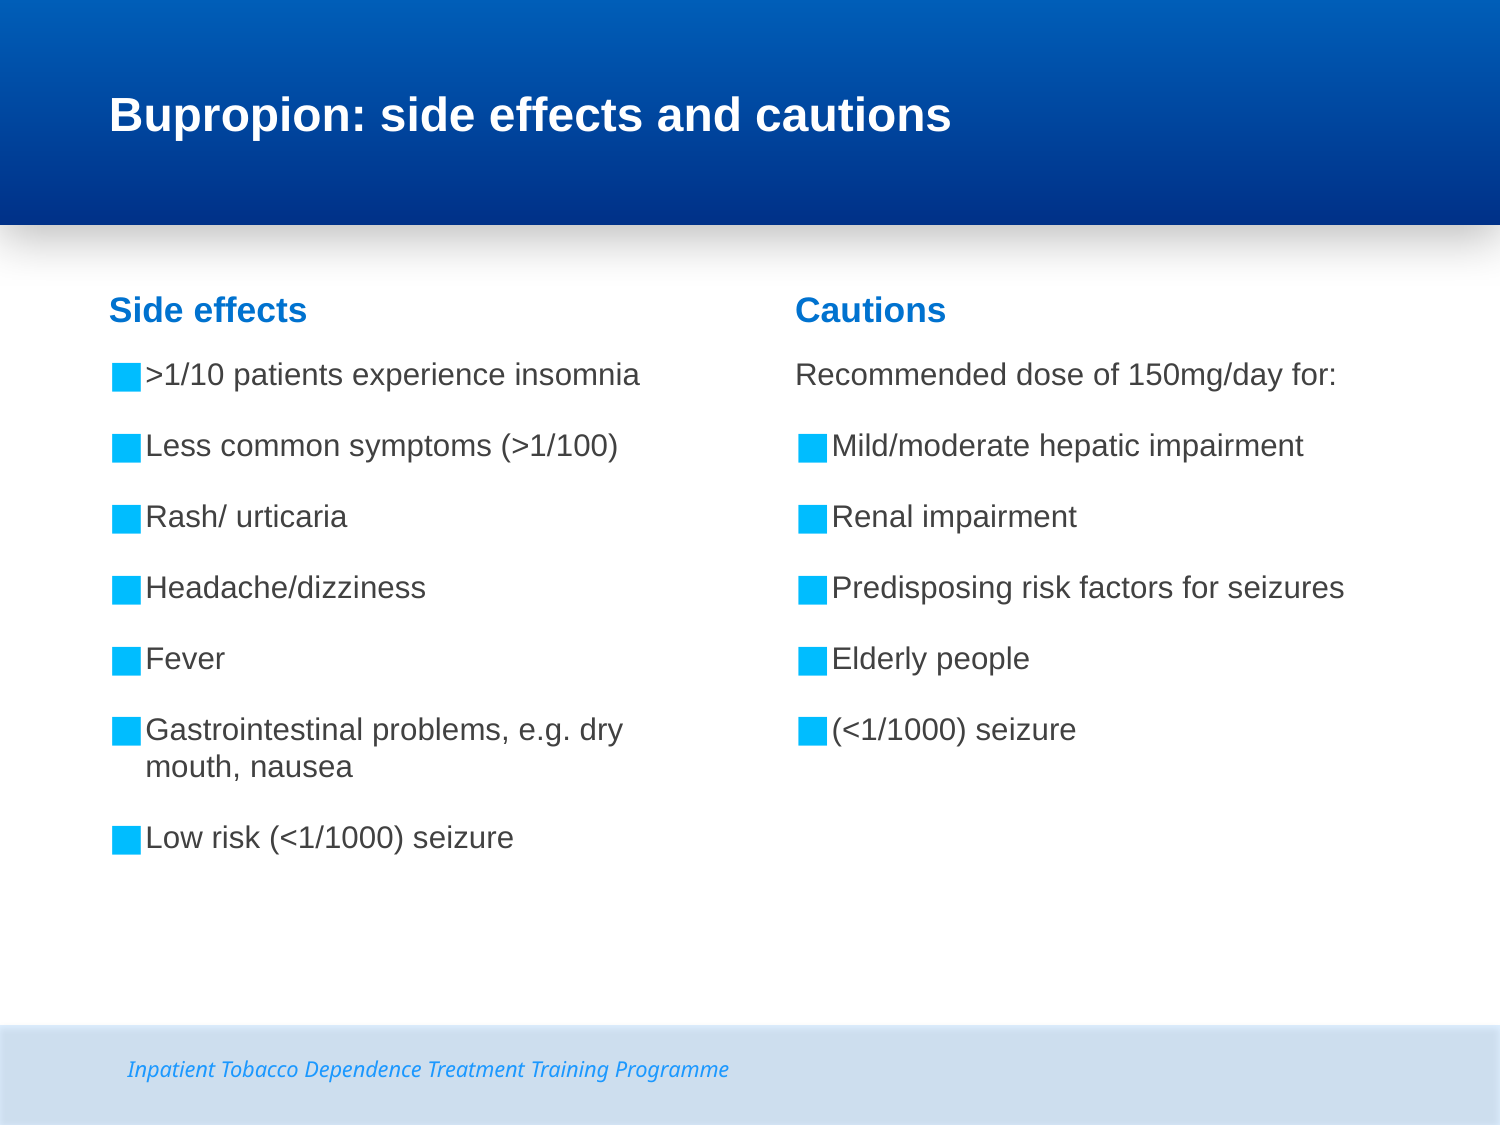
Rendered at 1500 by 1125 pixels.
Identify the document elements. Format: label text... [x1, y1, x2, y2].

text_box Side effects >1/10 patients experience insomnia Less common symptoms (>1/100) Rash/ urticaria Headache/dizziness Fever Gastrointestinal problems, e.g. dry mouth, nausea Low risk (<1/1000) seizure [93, 276, 721, 1006]
text_box Cautions Recommended dose of 150mg/day for: Mild/moderate hepatic impairment Renal impairment Predisposing risk factors for seizures Elderly people (<1/1000) seizure [780, 276, 1445, 1006]
title Bupropion: side effects and cautions [93, 24, 1401, 201]
text_box Inpatient Tobacco Dependence Treatment Training Programme [113, 1042, 994, 1096]
